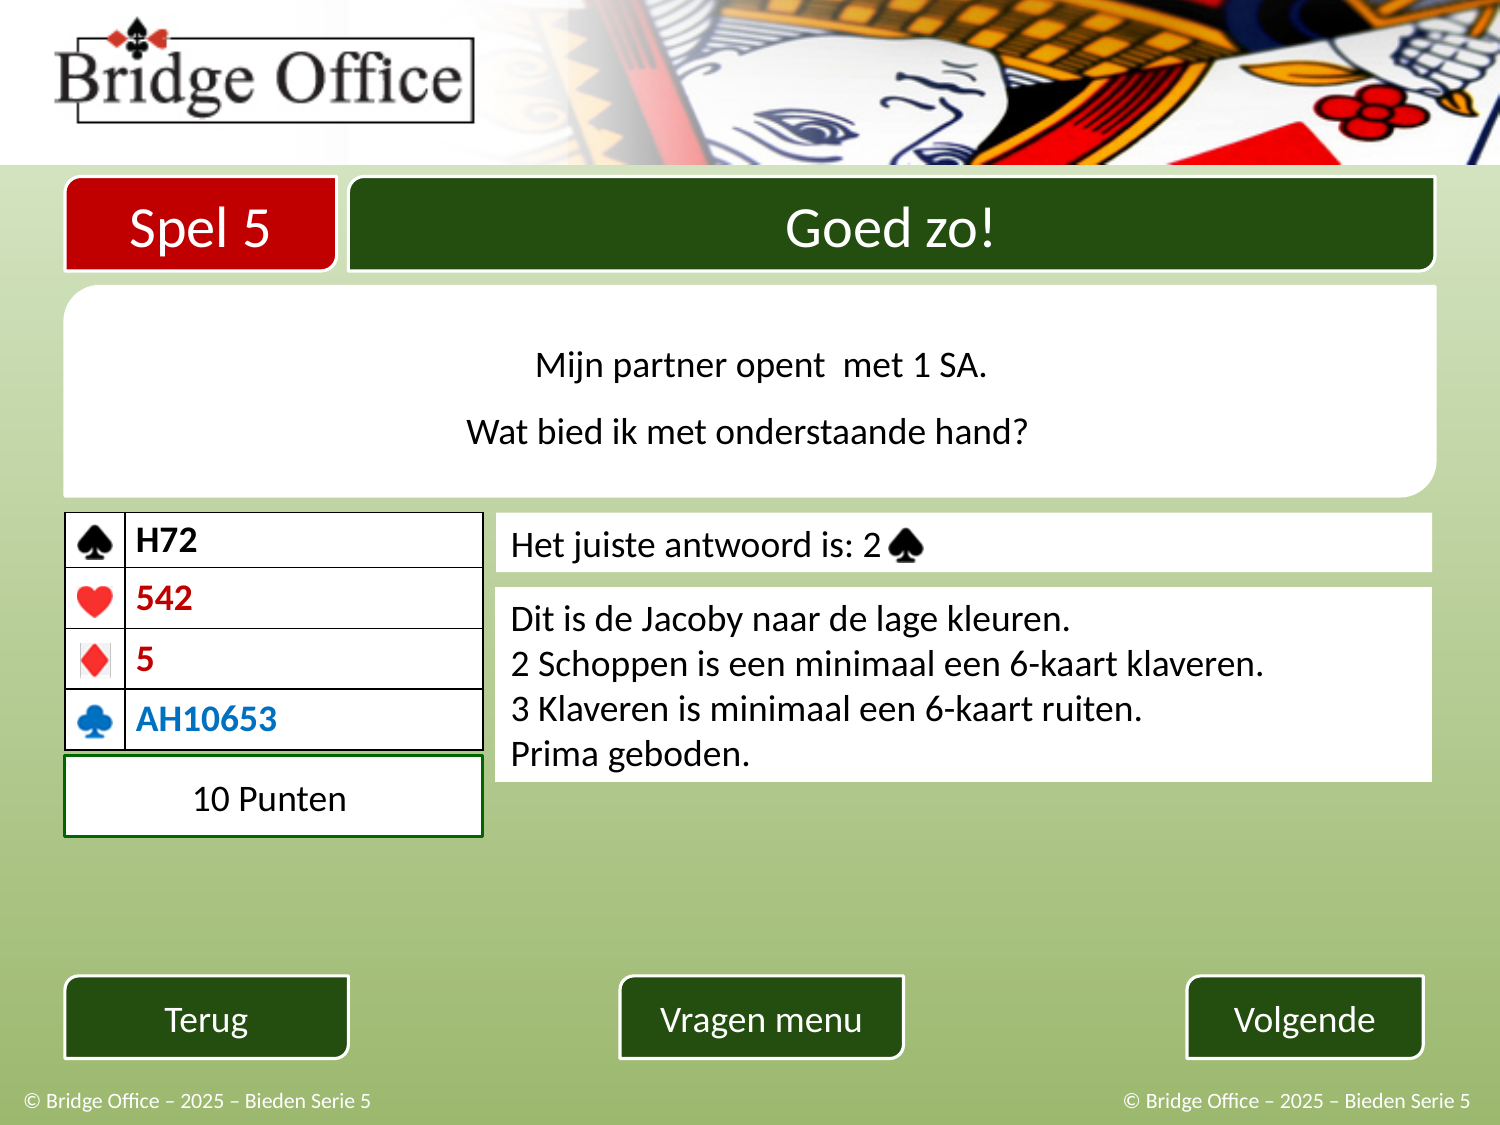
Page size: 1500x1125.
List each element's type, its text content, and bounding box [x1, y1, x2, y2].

table_cell 542 [126, 568, 482, 628]
text_box © Bridge Office – 2025 – Bieden Serie 5 [1107, 1079, 1500, 1121]
text_box Het juiste antwoord is: 2 [496, 512, 1433, 573]
table_header H72 [126, 513, 482, 567]
picture [77, 585, 114, 618]
text_box Vragen menu [618, 974, 906, 1061]
text_box Wat bied ik met onderstaande hand? [451, 399, 1072, 460]
picture [77, 703, 114, 740]
text_box Mijn partner opent met 1 SA. [508, 332, 1015, 393]
picture [77, 643, 114, 679]
text_box © Bridge Office – 2025 – Bieden Serie 5 [8, 1079, 393, 1121]
text_box 10 Punten [63, 754, 484, 838]
text_box Dit is de Jacoby naar de lage kleuren. 2 Schoppen is een minimaal een 6-kaart klaveren. 3 Klaveren is minimaal een 6-kaart ruiten. Prima geboden. [495, 587, 1432, 782]
table_cell [66, 629, 124, 688]
text_box Goed zo! [346, 179, 1437, 273]
text_box Volgende [1185, 974, 1425, 1061]
table_cell 5 [126, 629, 482, 688]
table_header [66, 513, 124, 567]
table_cell AH10653 [126, 690, 482, 749]
text_box Spel 5 [63, 179, 339, 273]
text_box [63, 284, 1437, 498]
table_cell [66, 690, 124, 749]
picture [0, 0, 1500, 166]
text_box Terug [63, 974, 350, 1061]
picture [888, 527, 925, 563]
table_cell [66, 568, 124, 628]
picture [77, 524, 114, 561]
